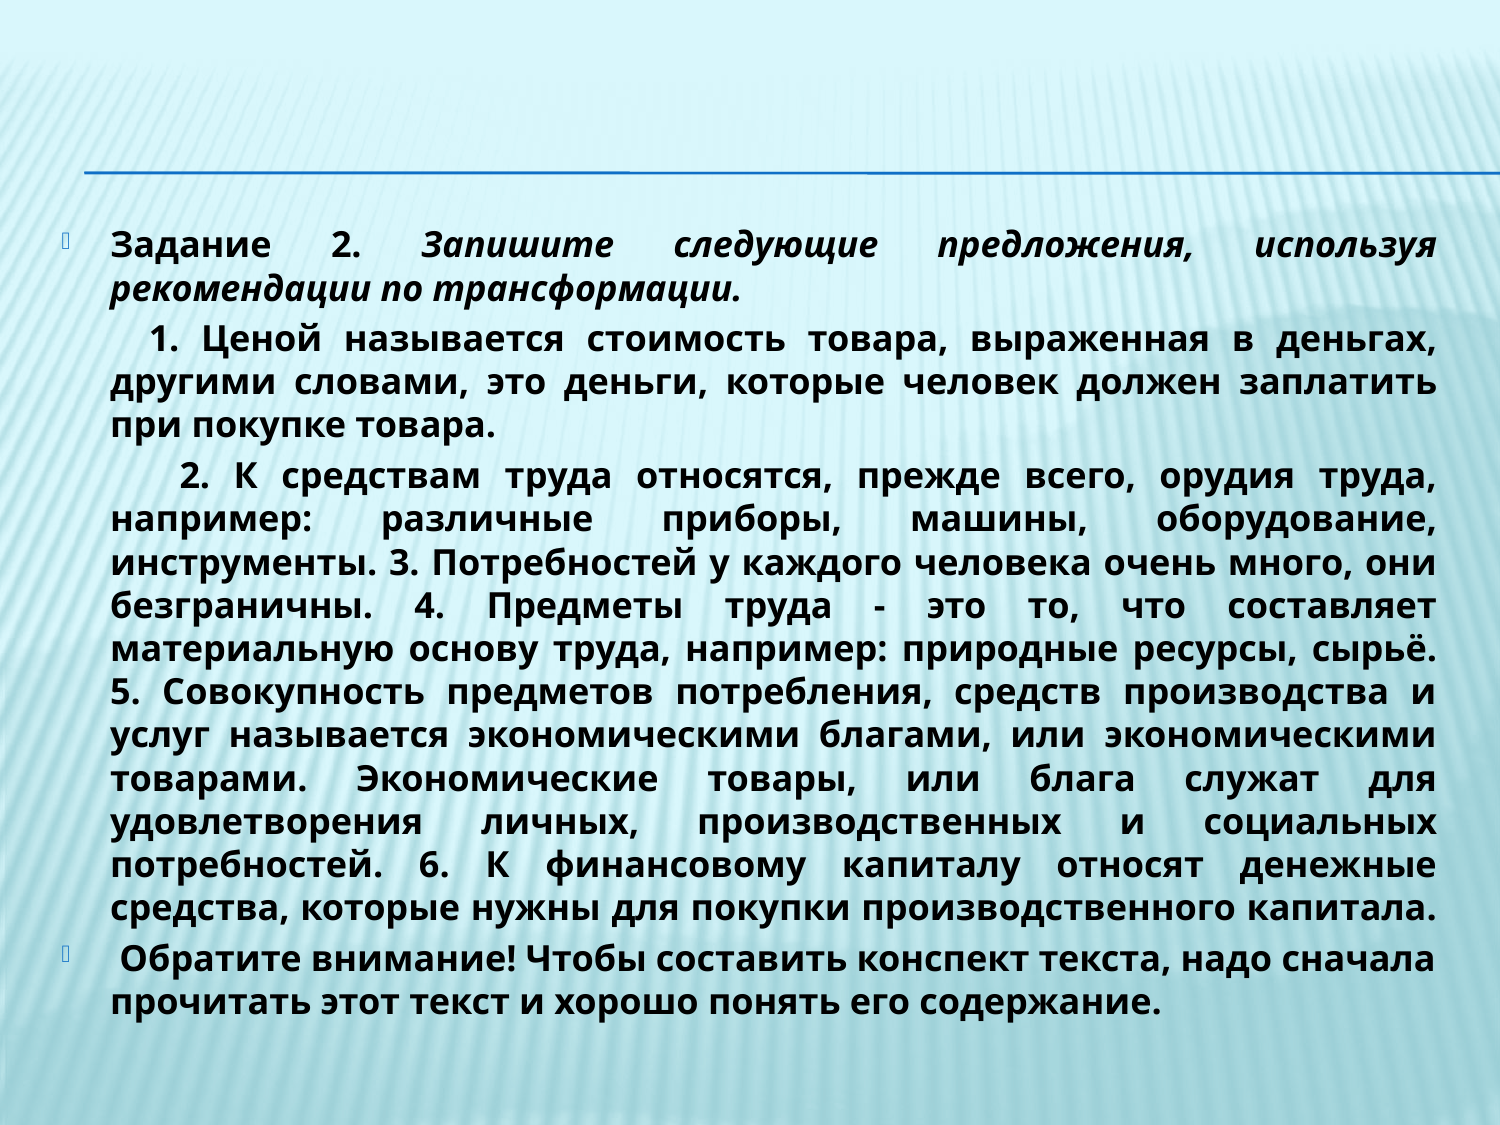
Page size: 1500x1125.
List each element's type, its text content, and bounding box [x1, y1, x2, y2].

list Задание 2. Запишите следующие предложения, используя рекомендации по трансформации. 1. Ценой называется стоимость товара, выраженная в деньгах, другими словами, это деньги, которые человек должен заплатить при покупке товара. 2. К средствам труда относятся, прежде всего, орудия труда, например: различные приборы, машины, оборудование, инструменты. 3. Потребностей у каждого человека очень много, они безграничны. 4. Предметы труда - это то, что составляет материальную основу труда, например: природные ресурсы, сырьё. 5. Совокупность предметов потребления, средств производства и услуг называется экономическими благами, или экономическими товарами. Экономические товары, или блага служат для удовлетворения личных, производственных и социальных потребностей. 6. К финансовому капиталу относят денежные средства, которые нужны для покупки производственного капитала. Обратите внимание! Чтобы составить конспект текста, надо сначала прочитать этот текст и хорошо понять его содержание. [46, 164, 1454, 1067]
